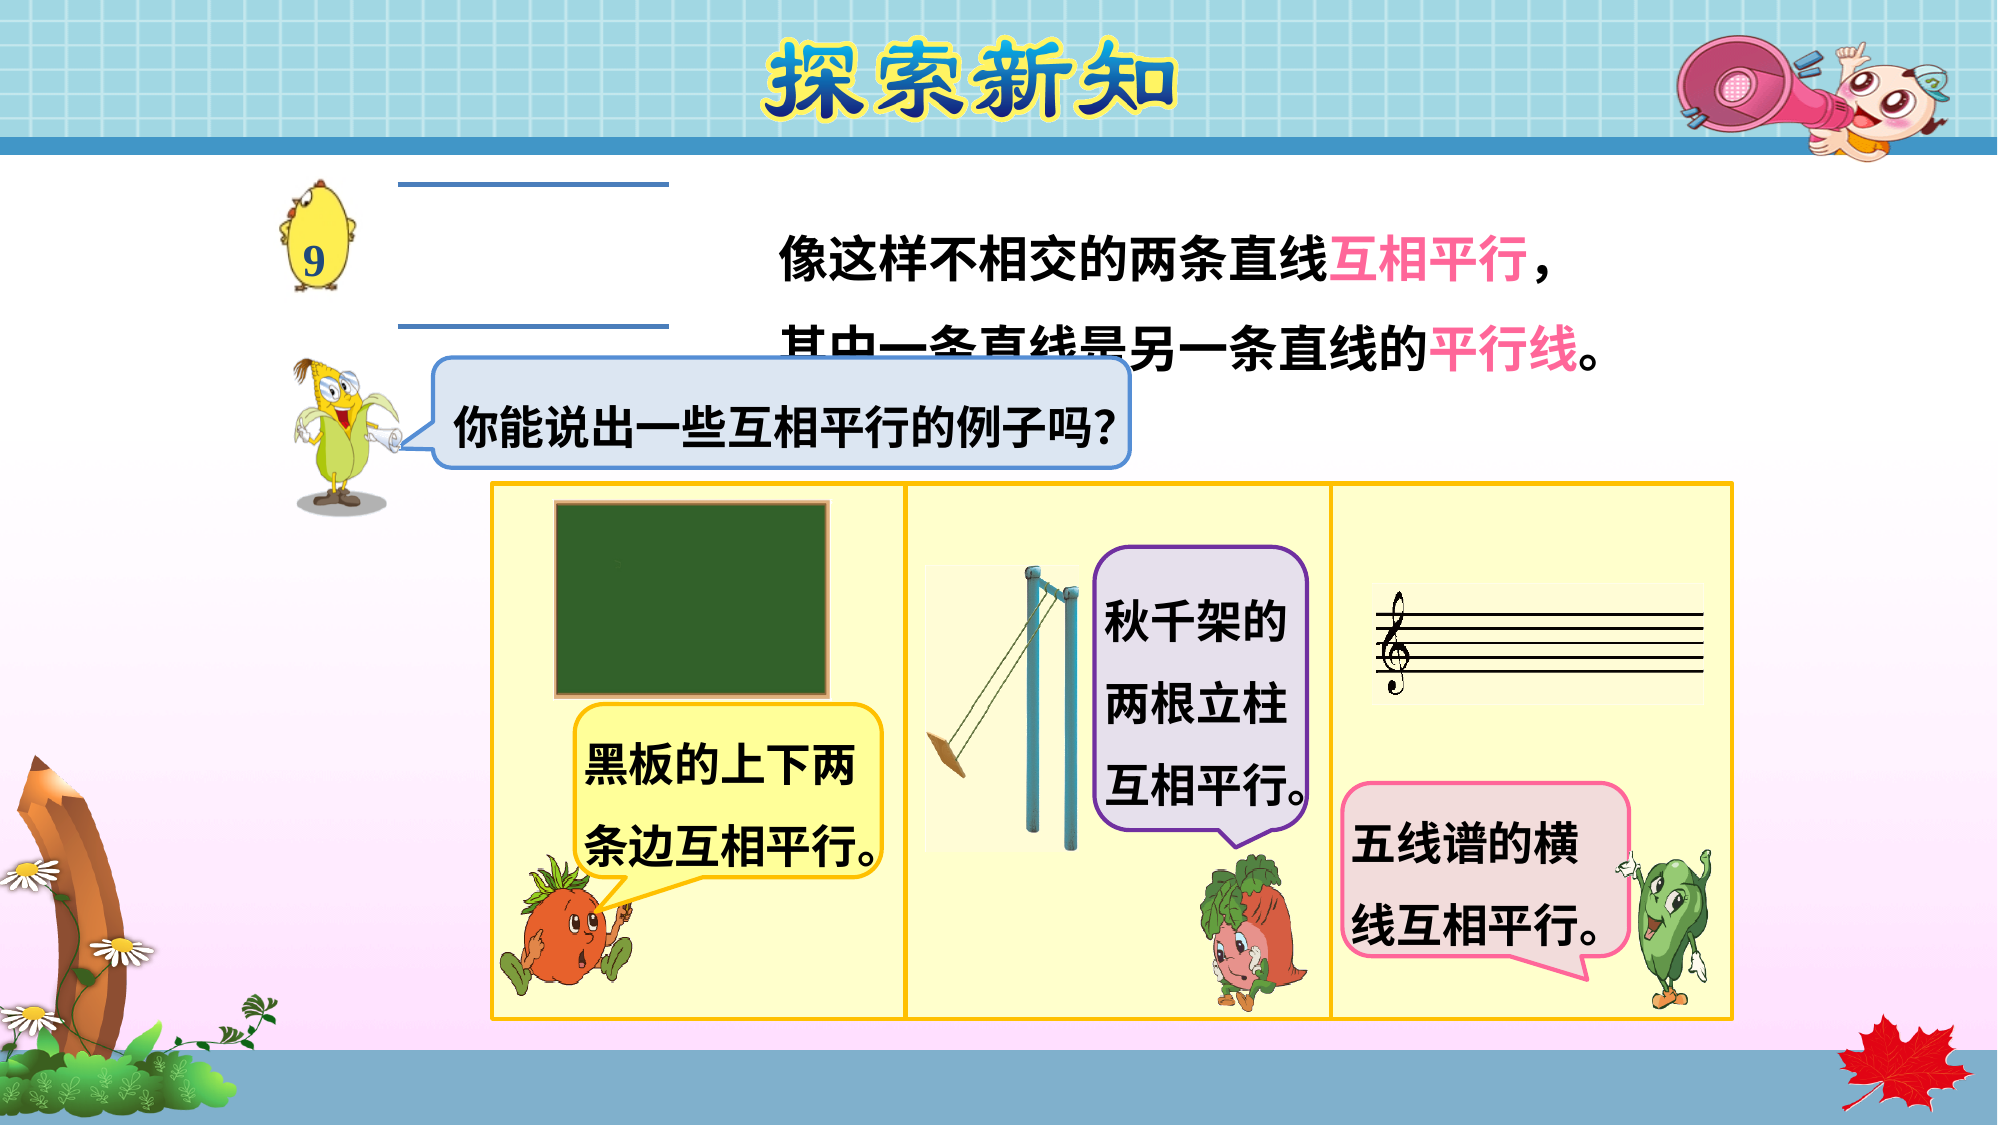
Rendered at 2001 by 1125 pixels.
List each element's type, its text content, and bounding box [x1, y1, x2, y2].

text_box 你能说出一些互相平行的例子吗？ [409, 355, 1132, 470]
text_box 黑板的上下两条边互相平行。 [572, 702, 884, 897]
text_box [907, 481, 1333, 1021]
text_box 五线谱的横线互相平行。 [1340, 780, 1632, 982]
text_box [1333, 481, 1734, 1021]
text_box [490, 481, 907, 1021]
picture [0, 0, 1998, 1125]
text_box 像这样不相交的两条直线互相平行，其中一条直线是另一条直线的平行线。 [763, 189, 1615, 385]
text_box 秋千架的两根立柱互相平行。 [1100, 544, 1310, 841]
